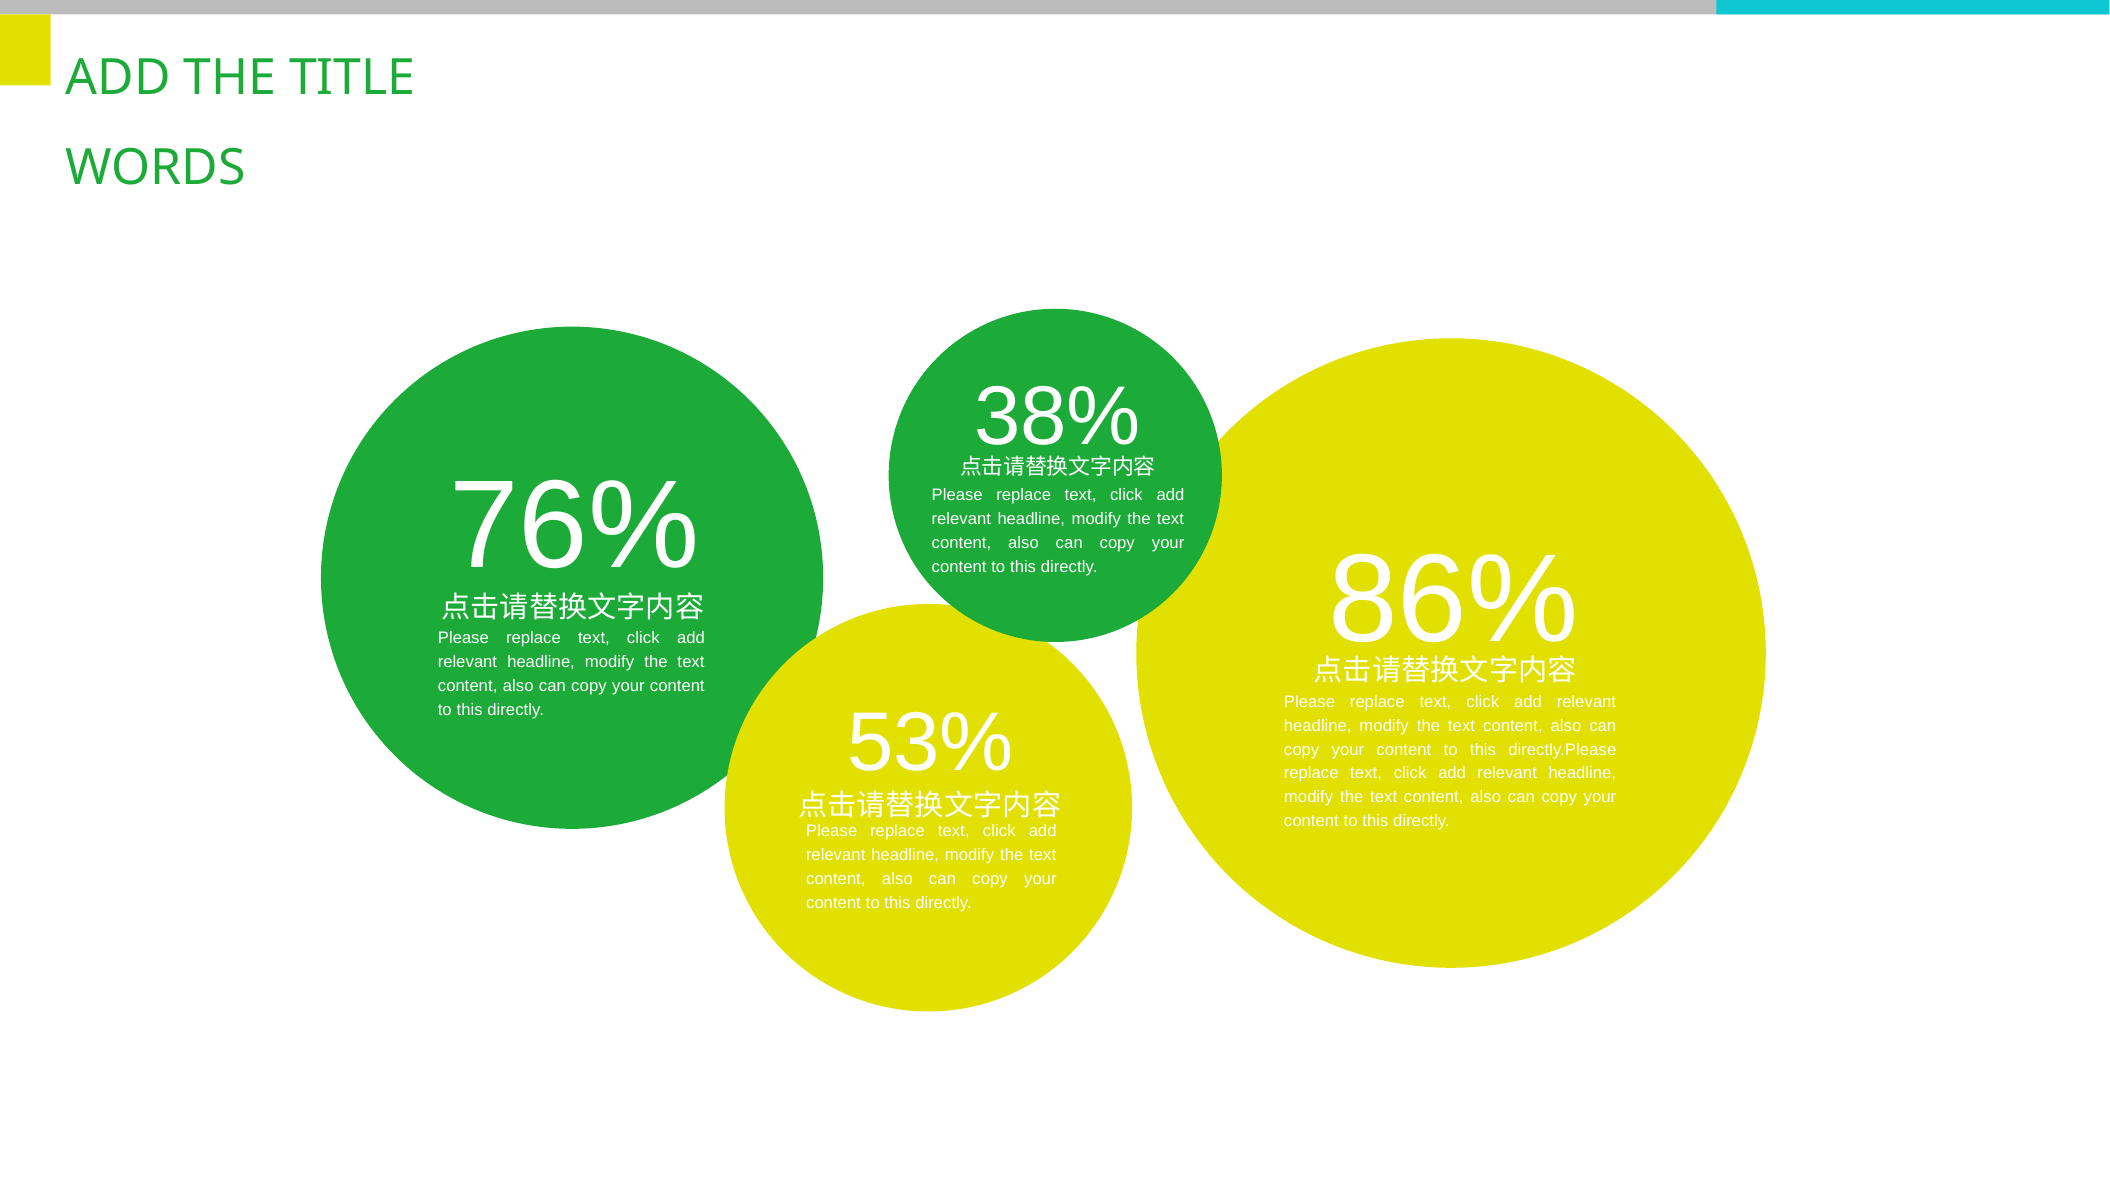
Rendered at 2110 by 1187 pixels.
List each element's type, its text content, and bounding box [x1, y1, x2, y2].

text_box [320, 326, 824, 829]
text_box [888, 308, 1222, 642]
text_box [724, 603, 1133, 1012]
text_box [1136, 338, 1766, 968]
text_box ADD THE TITLE WORDS [50, 7, 583, 202]
